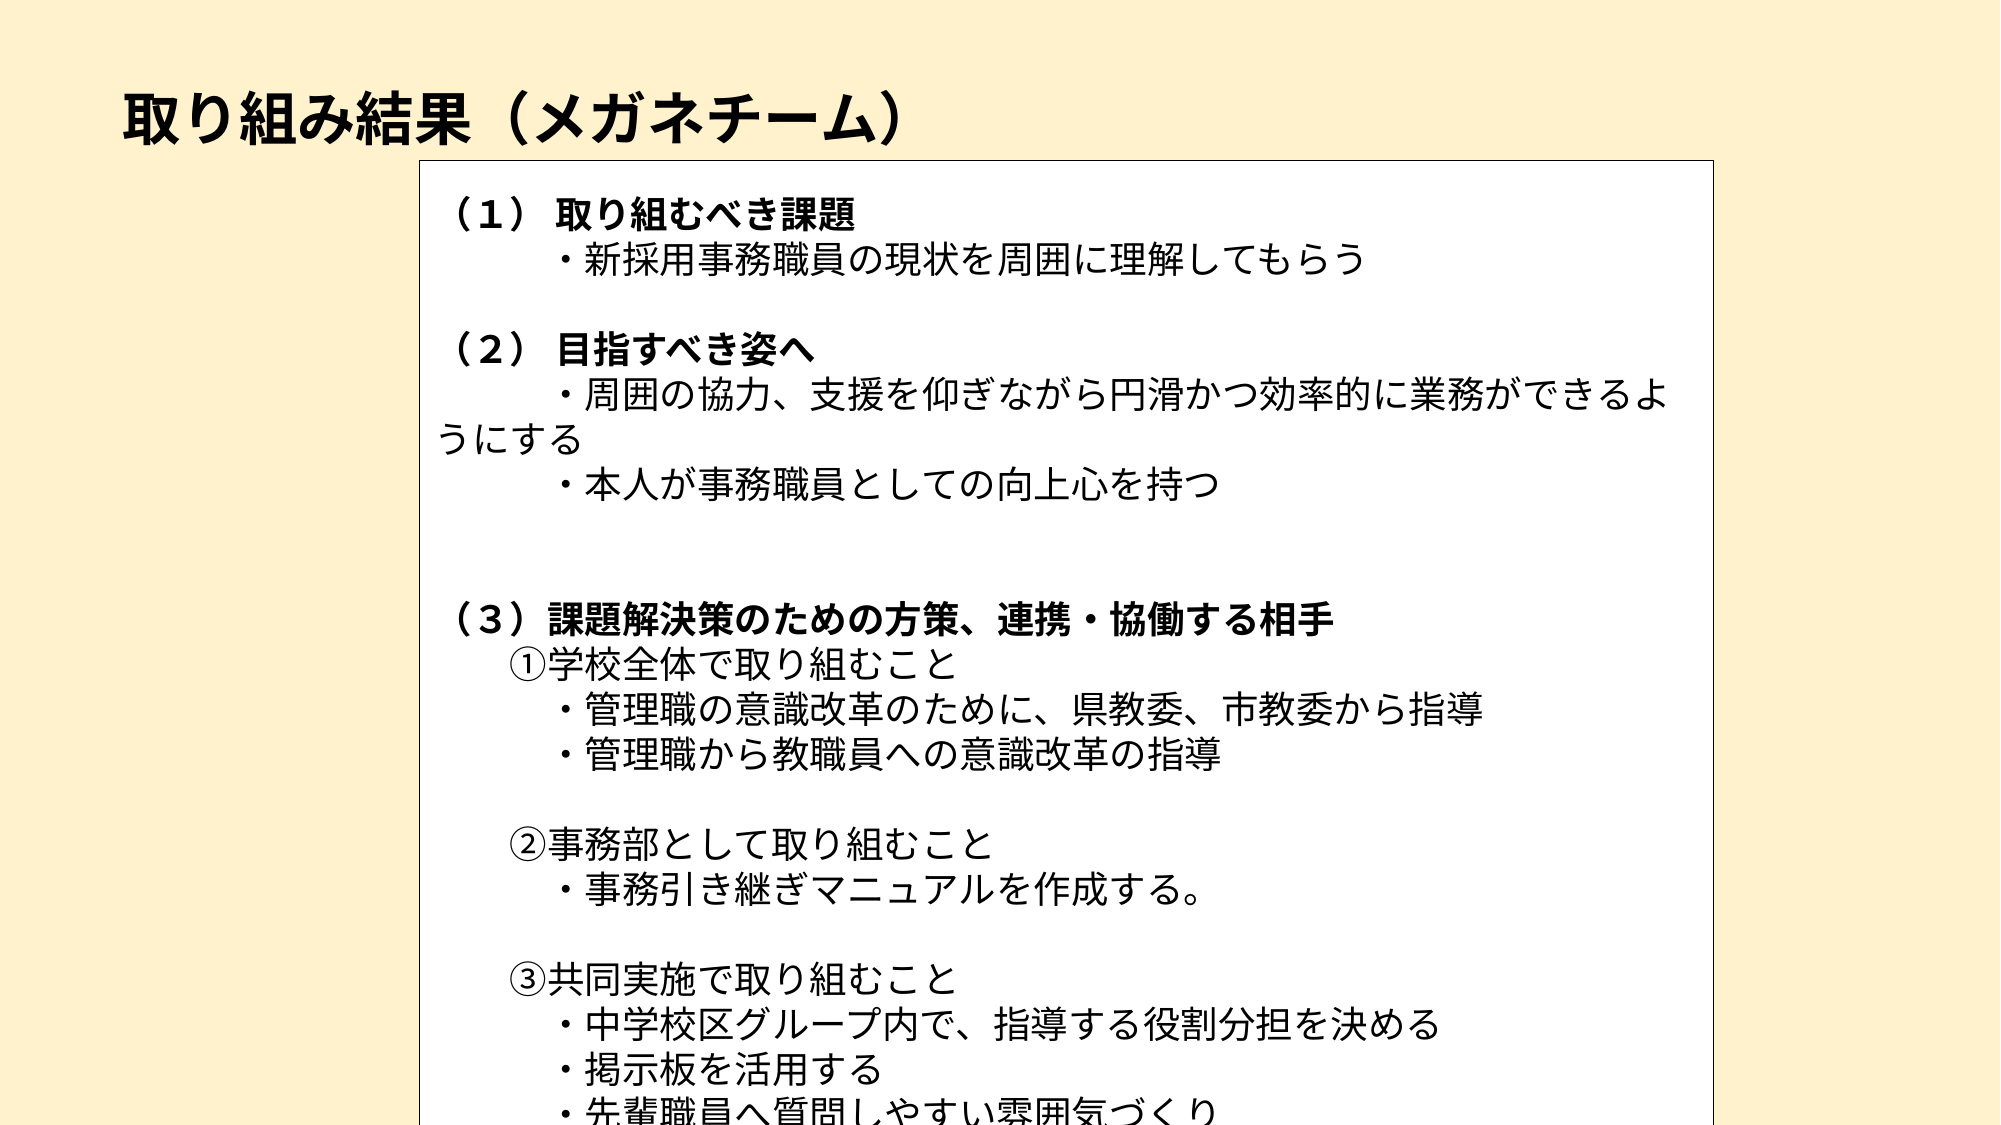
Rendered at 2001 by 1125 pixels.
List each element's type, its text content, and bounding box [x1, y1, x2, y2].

text_box （１） 取り組むべき課題 ・新採用事務職員の現状を周囲に理解してもらう （２） 目指すべき姿へ ・周囲の協力、支援を仰ぎながら円滑かつ効率的に業務ができるようにする ・本人が事務職員としての向上心を持つ （３）課題解決策のための方策、連携・協働する相手 ①学校全体で取り組むこと ・管理職の意識改革のために、県教委、市教委から指導 ・管理職から教職員への意識改革の指導 ②事務部として取り組むこと ・事務引き継ぎマニュアルを作成する。 ③共同実施で取り組むこと ・中学校区グループ内で、指導する役割分担を決める ・掲示板を活用する ・先輩職員へ質問しやすい雰囲気づくり [419, 160, 1714, 1125]
text_box 取り組み結果（メガネチーム） [108, 75, 988, 160]
